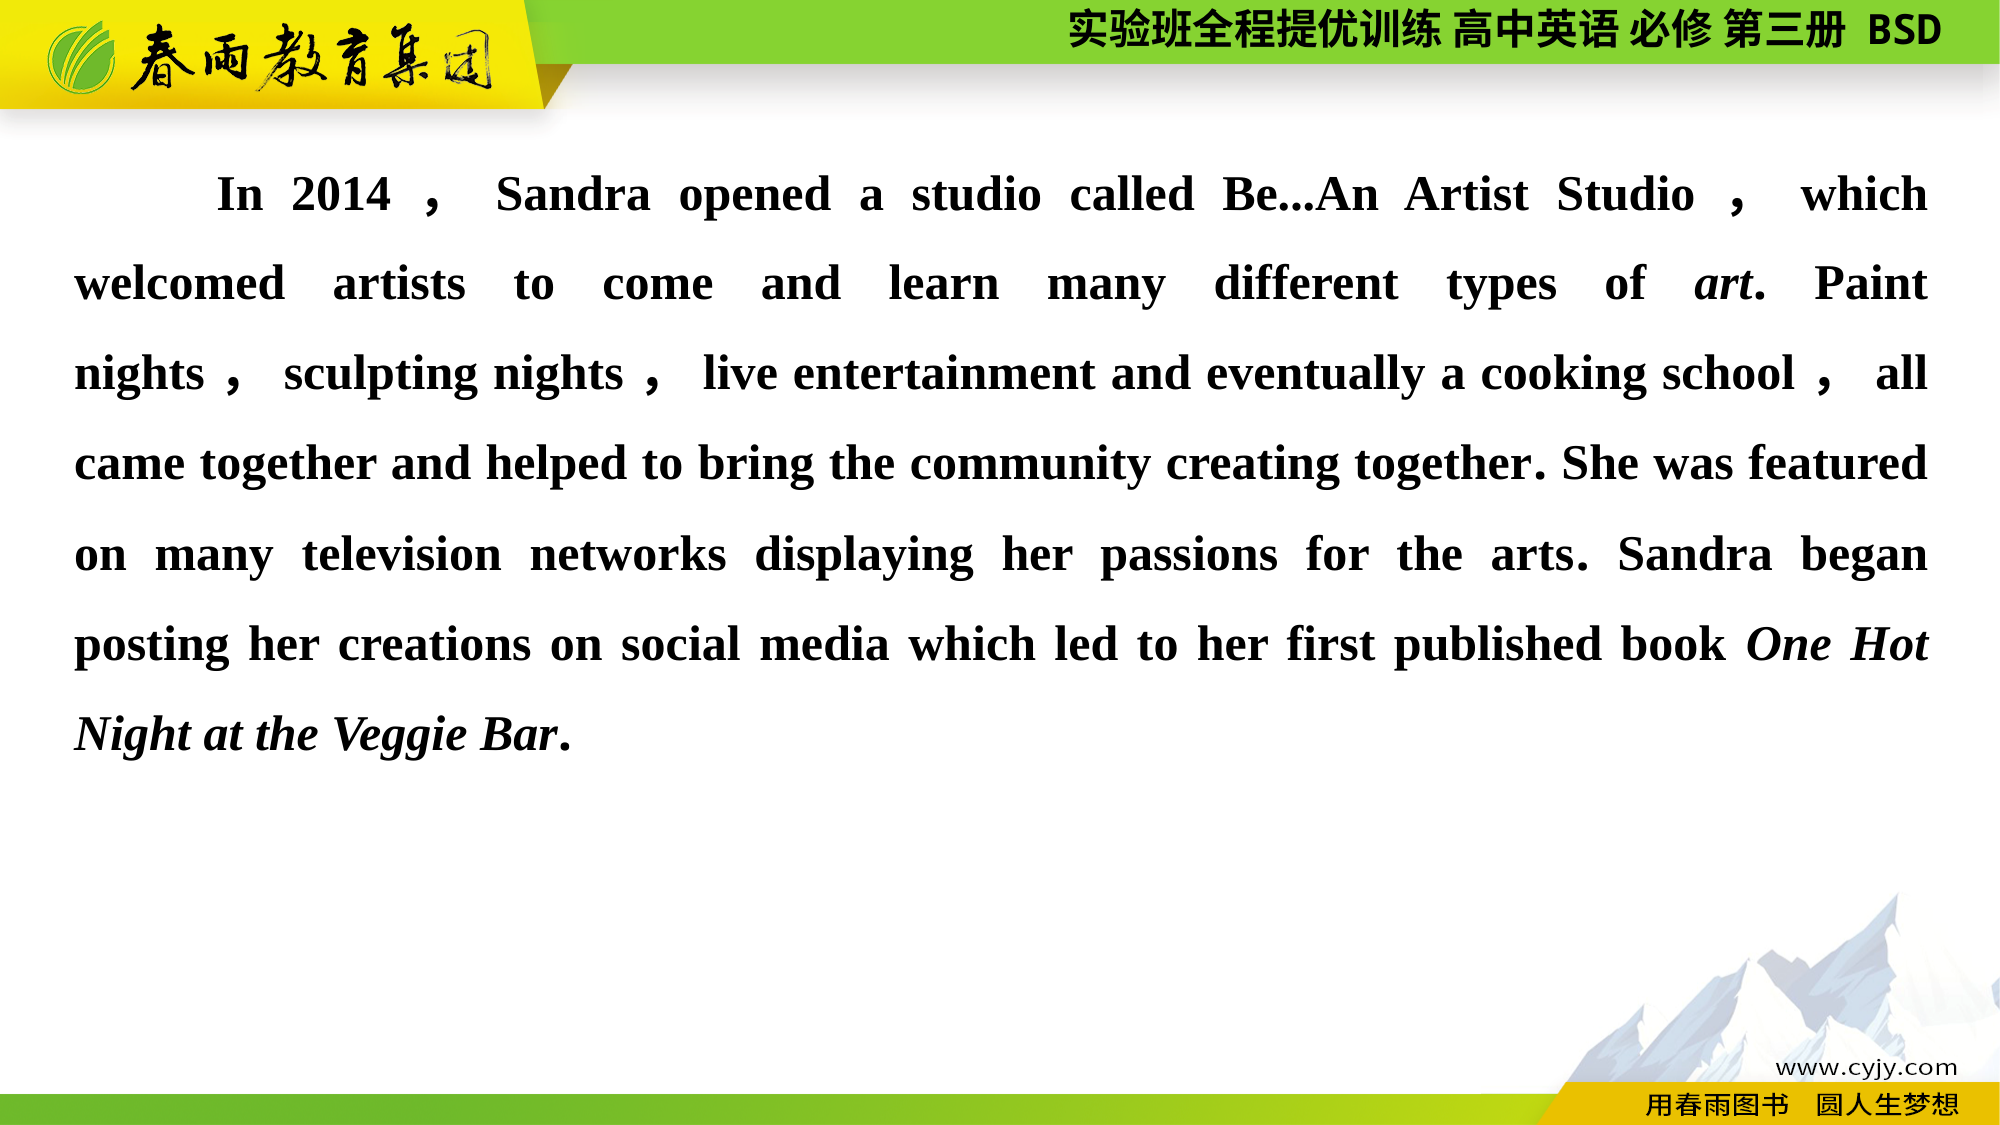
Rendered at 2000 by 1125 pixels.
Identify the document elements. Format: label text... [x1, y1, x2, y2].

picture [0, 0, 2000, 1125]
list In 2014，Sandra opened a studio called Be...An Artist Studio，which welcomed artists to come and learn many different types of art. Paint nights，sculpting nights，live entertainment and eventually a cooking school，all came together and helped to bring the community creating together. She was featured on many television networks displaying her passions for the arts. Sandra began posting her creations on social media which led to her first published book One Hot Night at the Veggie Bar. [59, 122, 1944, 672]
